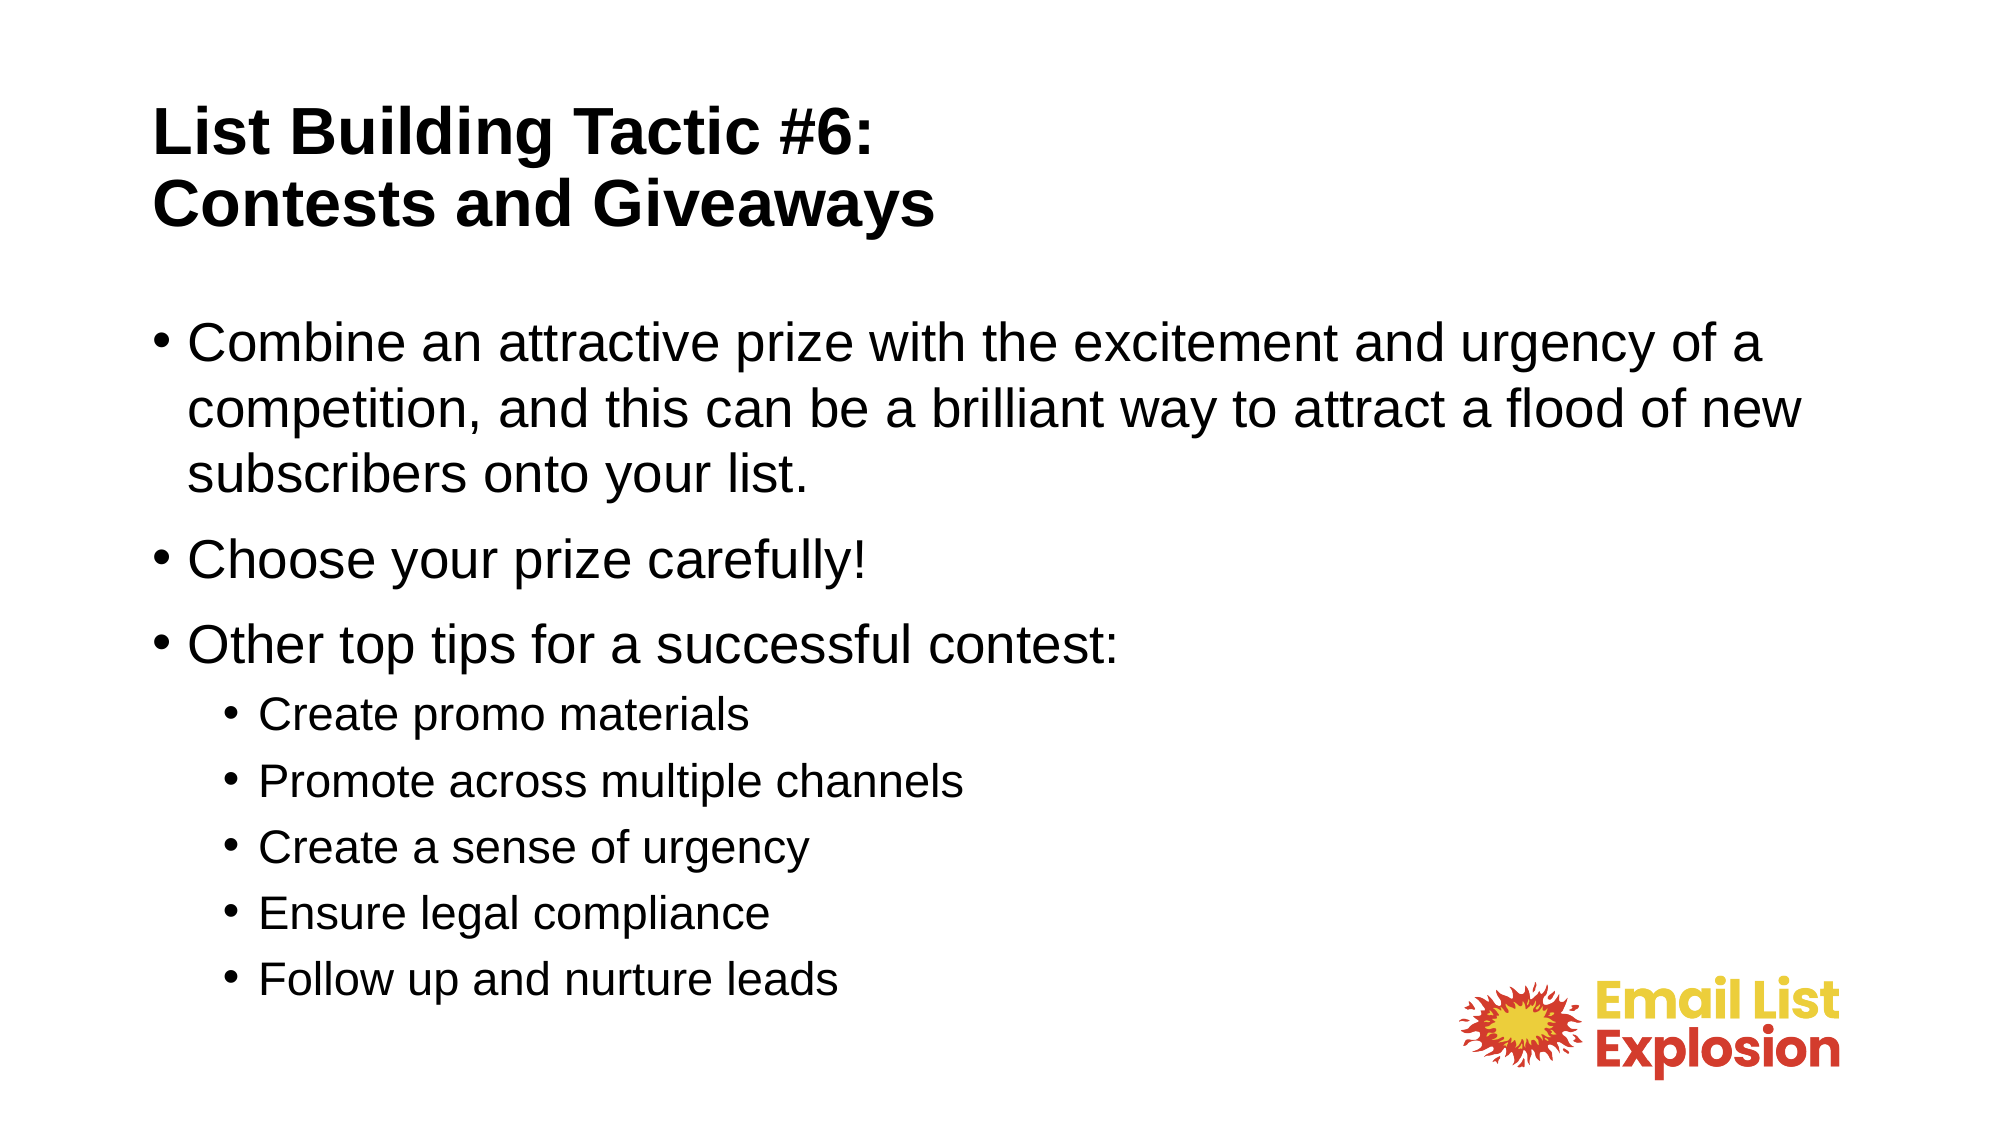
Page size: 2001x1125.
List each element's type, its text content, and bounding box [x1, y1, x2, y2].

list Combine an attractive prize with the excitement and urgency of a competition, and this can be a brilliant way to attract a flood of new subscribers onto your list. Choose your prize carefully! Other top tips for a successful contest: Create promo materials Promote across multiple channels Create a sense of urgency Ensure legal compliance Follow up and nurture leads [137, 299, 1863, 1014]
picture [1448, 1014, 1849, 1103]
title List Building Tactic #6: Contests and Giveaways [137, 59, 1863, 278]
